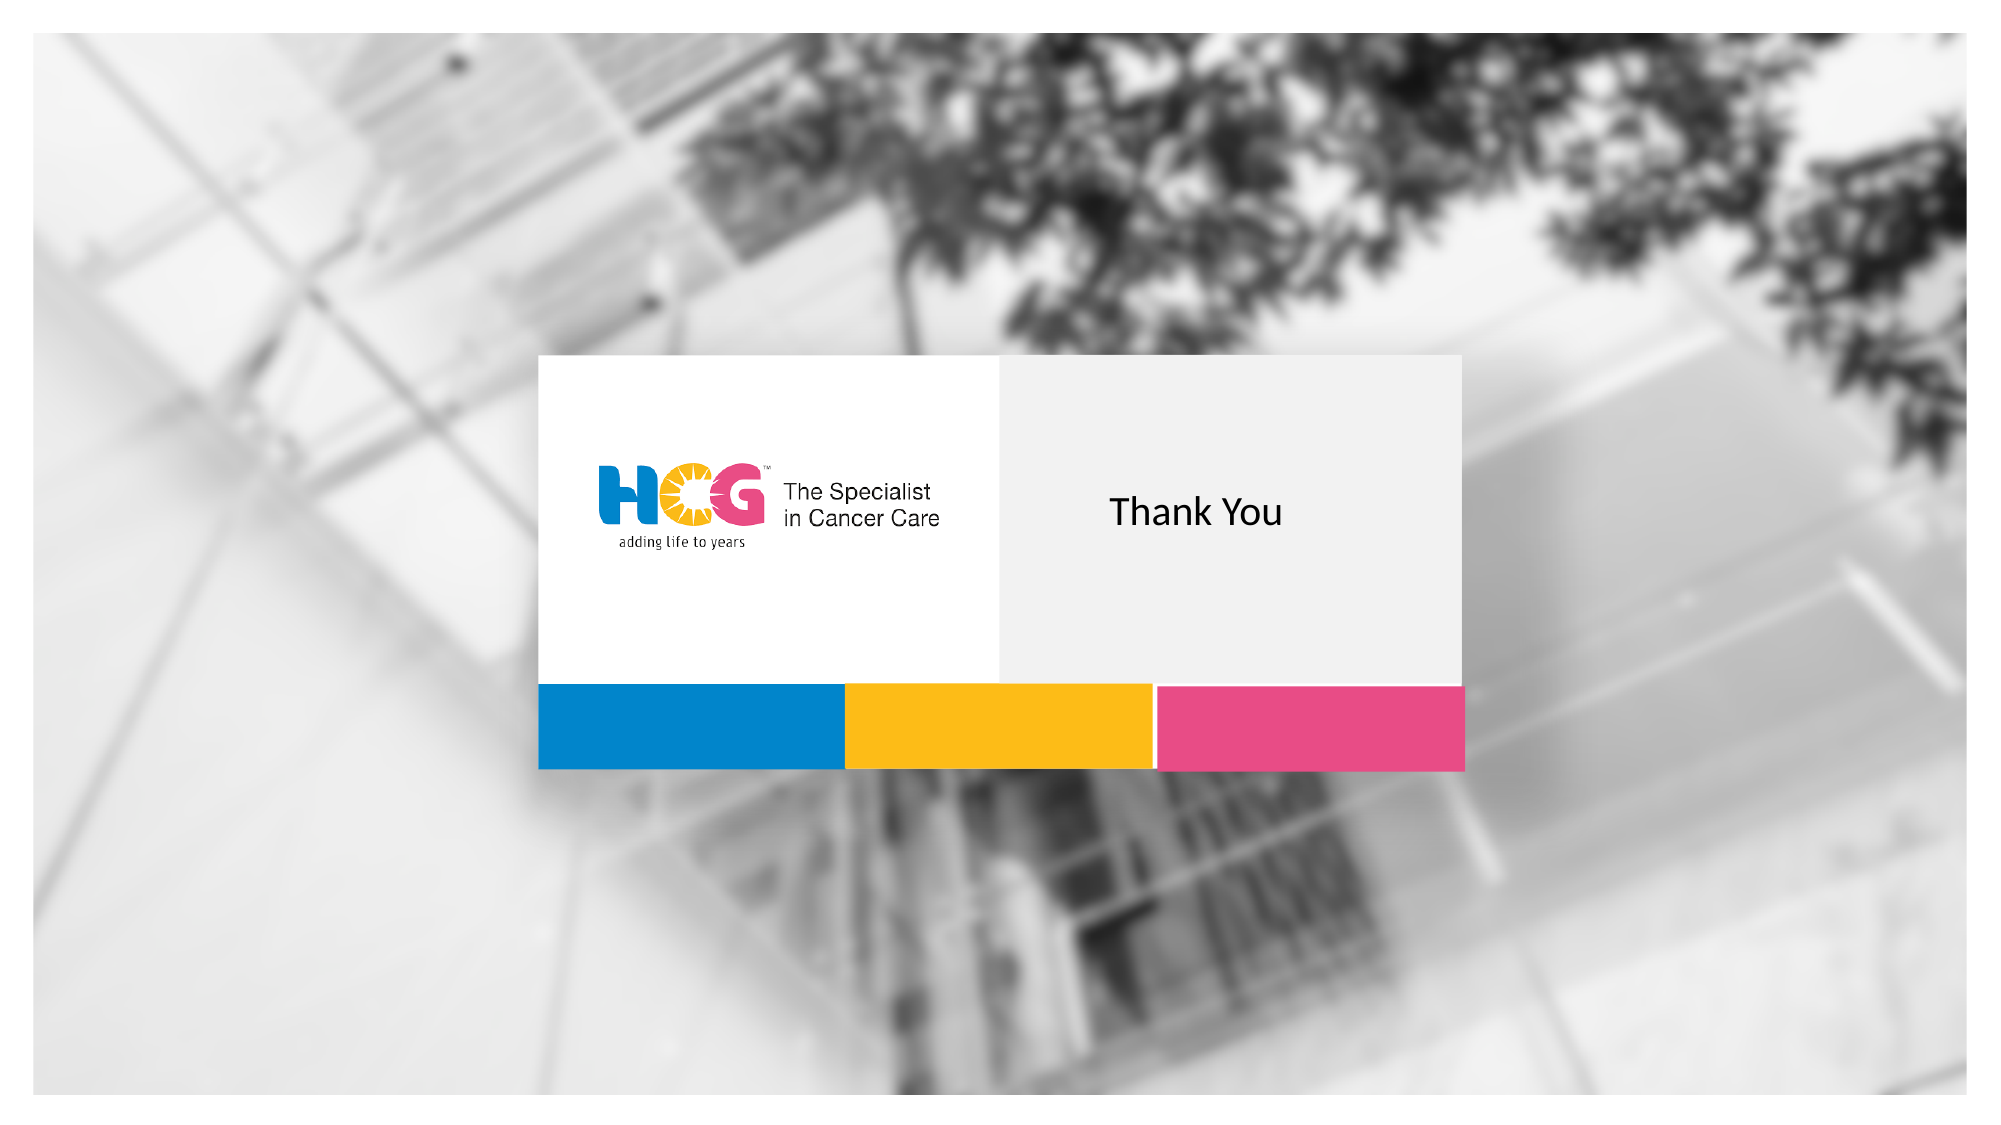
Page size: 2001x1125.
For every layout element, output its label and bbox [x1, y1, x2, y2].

text_box [538, 354, 1466, 772]
picture [33, 33, 1967, 1097]
